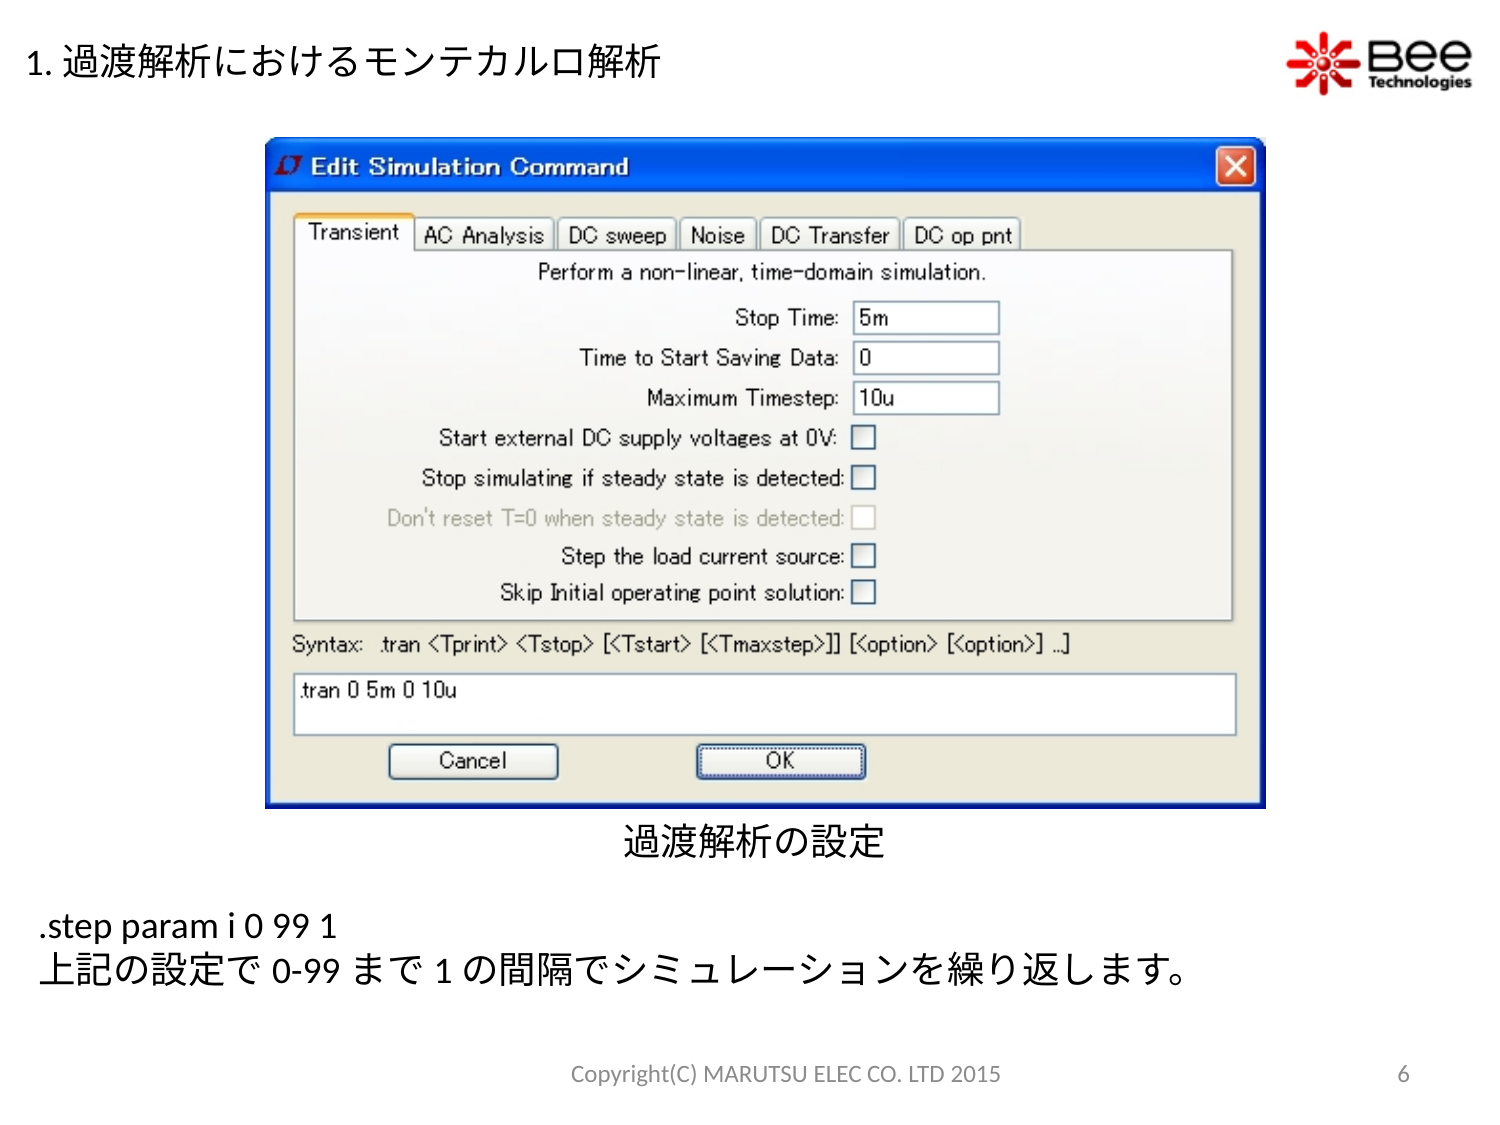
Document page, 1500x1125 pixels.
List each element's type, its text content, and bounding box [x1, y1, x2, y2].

text_box .step param i 0 99 1 上記の設定で0-99まで1の間隔でシミュレーションを繰り返します。 [23, 893, 1221, 998]
picture [1280, 23, 1477, 105]
picture [265, 136, 1266, 810]
footer Copyright(C) MARUTSU ELEC CO. LTD 2015 [363, 1042, 1211, 1103]
slide_number 6 [1211, 1042, 1425, 1103]
text_box 1.過渡解析におけるモンテカルロ解析 [9, 30, 677, 91]
text_box 過渡解析の設定 [608, 818, 963, 871]
